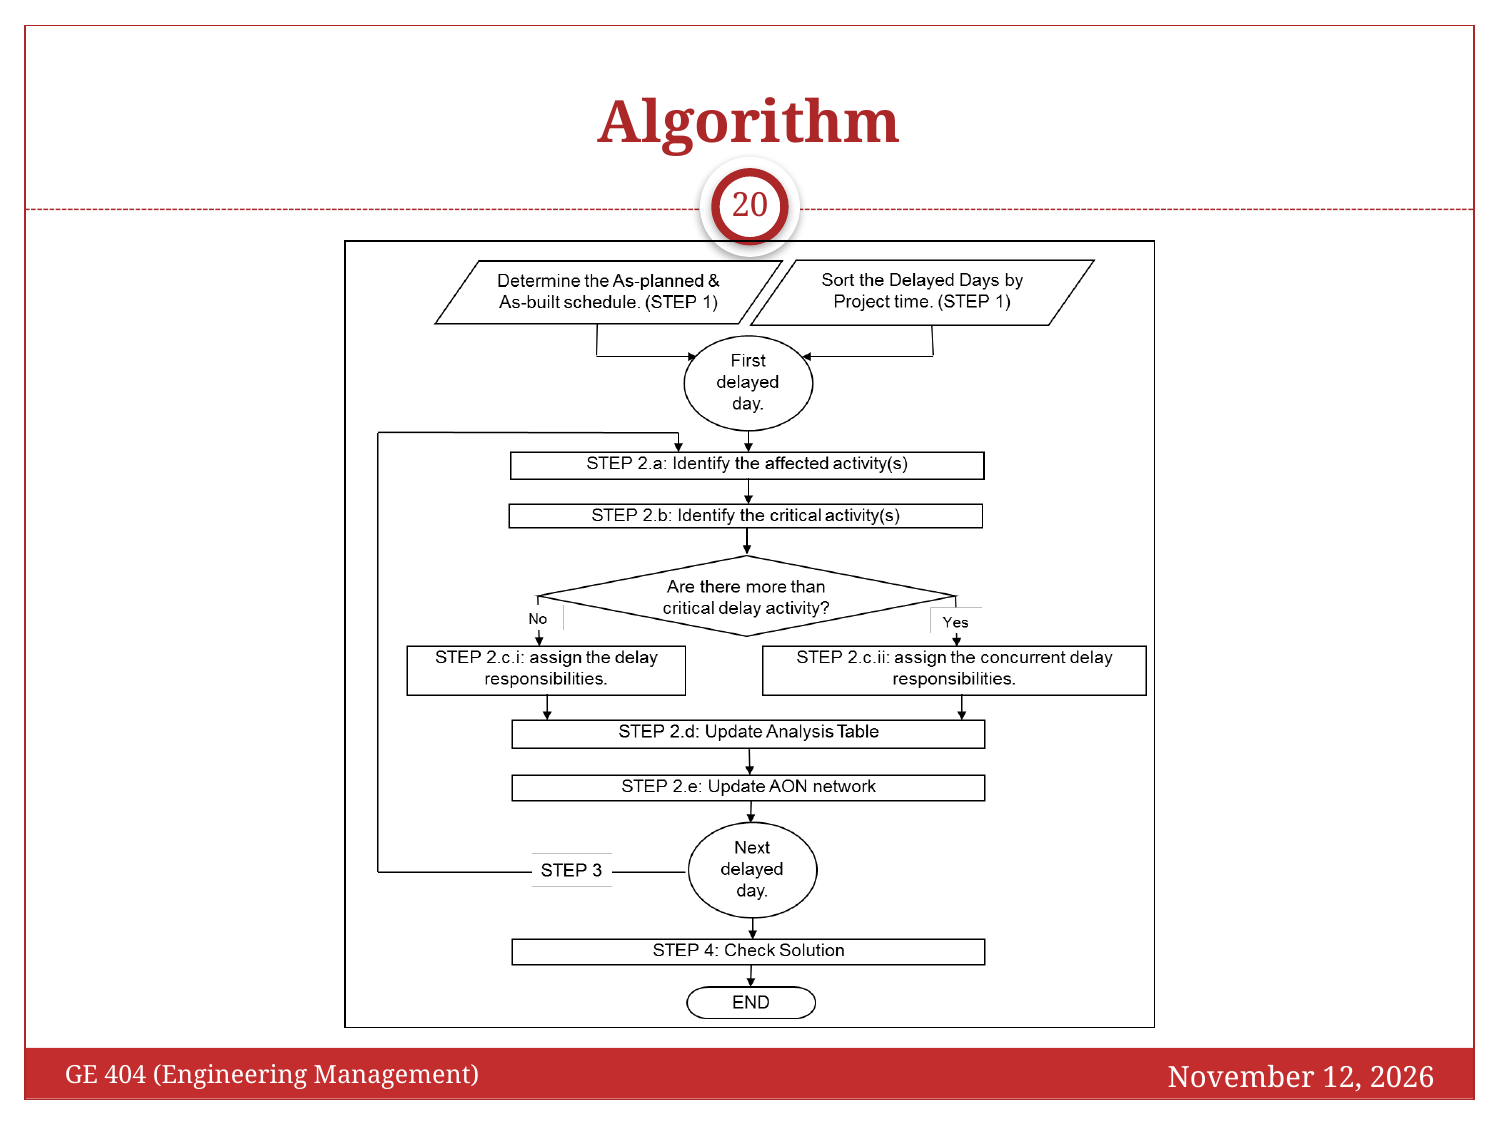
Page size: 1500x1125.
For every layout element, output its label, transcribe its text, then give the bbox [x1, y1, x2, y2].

slide_number 20 [712, 169, 788, 237]
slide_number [950, 1050, 1450, 1111]
footer GE 404 (Engineering Management) [50, 1051, 638, 1112]
picture [344, 239, 1155, 1028]
title Algorithm [49, 37, 1450, 162]
